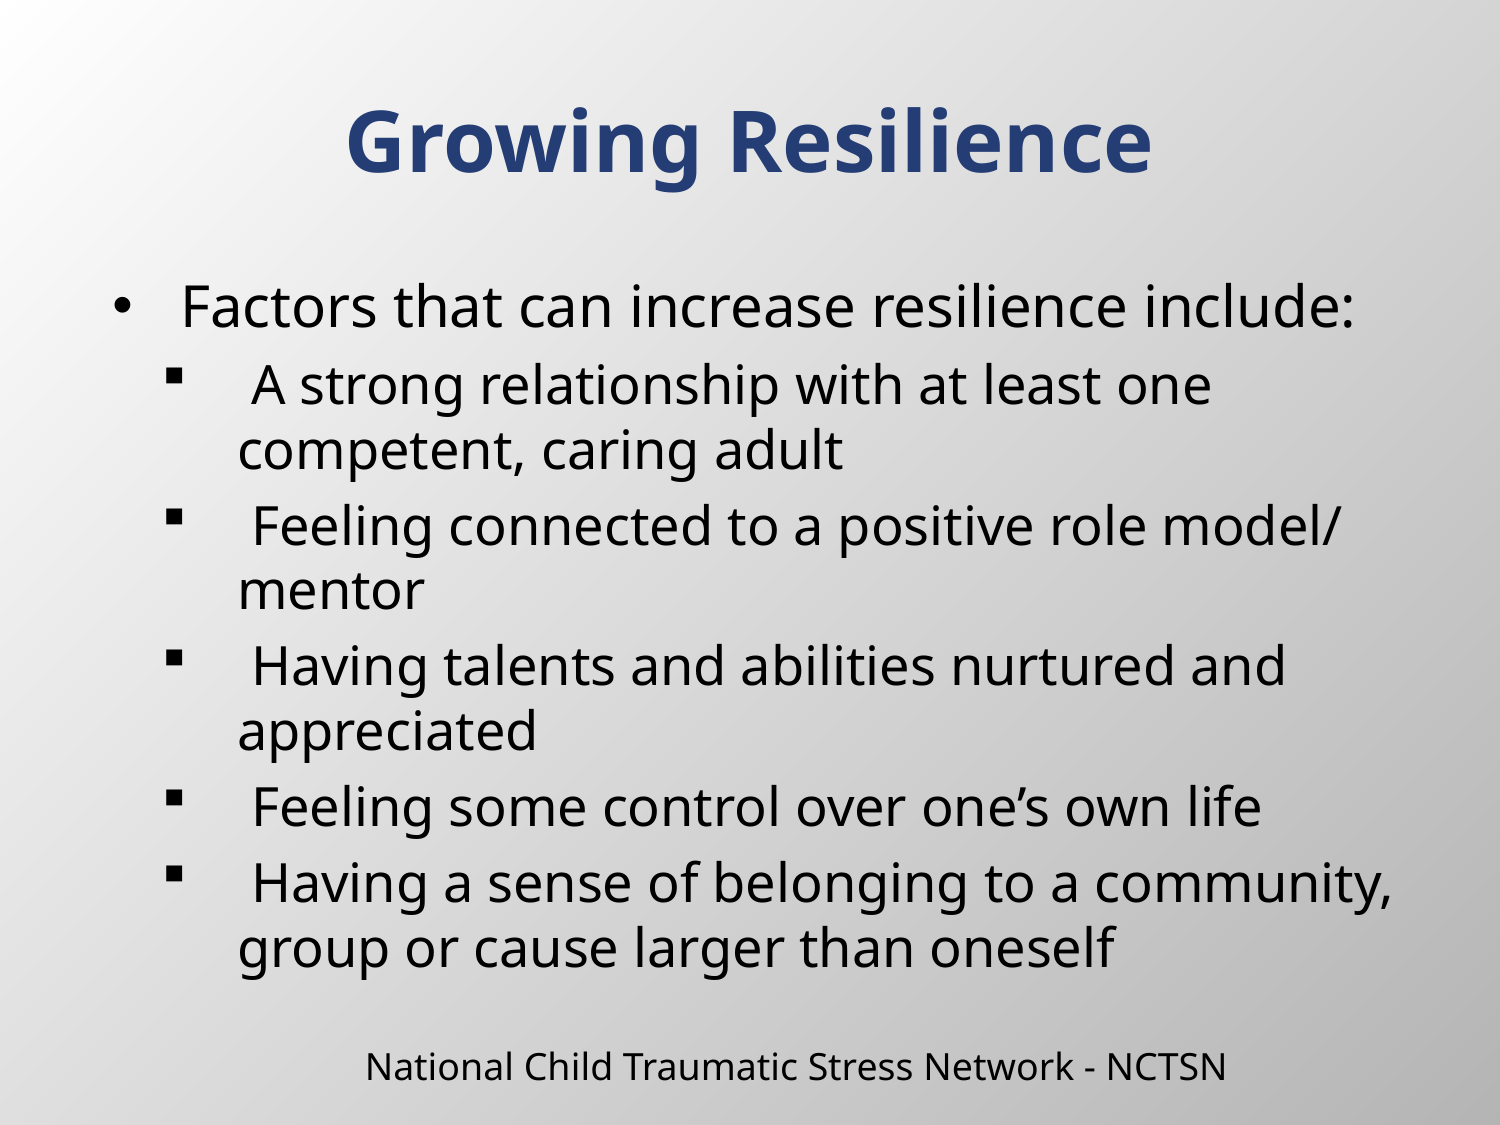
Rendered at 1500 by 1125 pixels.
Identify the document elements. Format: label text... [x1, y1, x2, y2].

text_box National Child Traumatic Stress Network - NCTSN [349, 1035, 1457, 1096]
title Growing Resilience [75, 45, 1425, 233]
list Factors that can increase resilience include: A strong relationship with at least one competent, caring adult Feeling connected to a positive role model/ mentor Having talents and abilities nurtured and appreciated Feeling some control over one’s own life Having a sense of belonging to a community, group or cause larger than oneself [75, 262, 1425, 1035]
